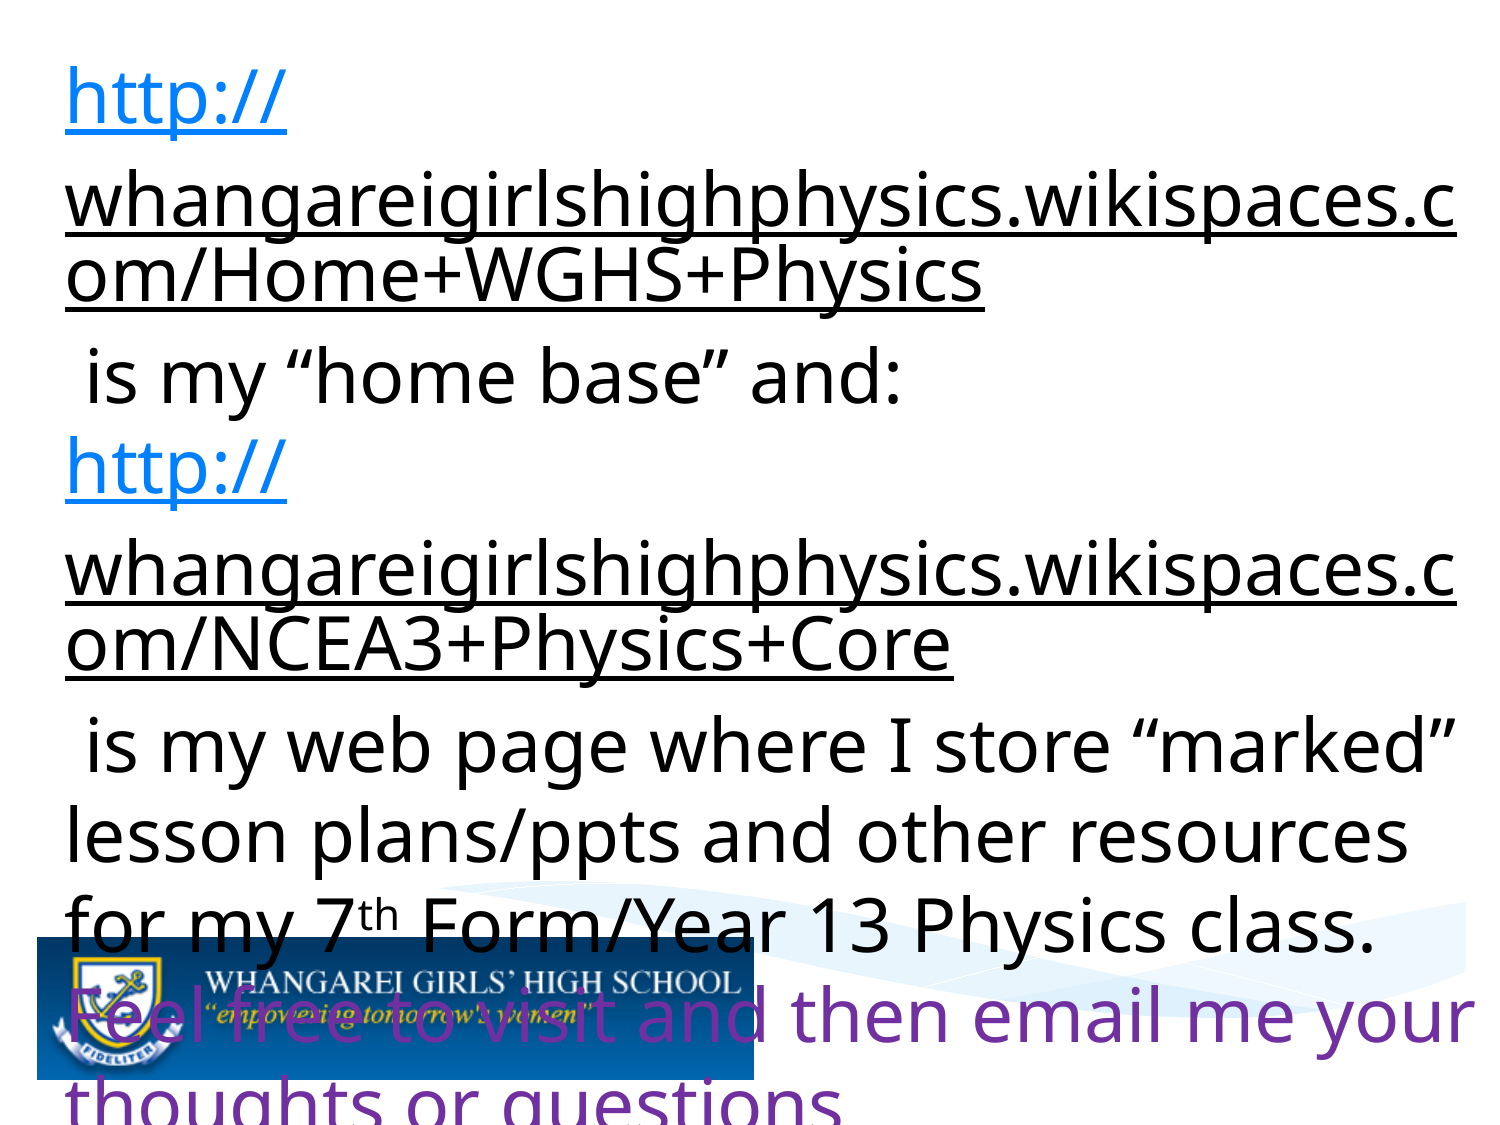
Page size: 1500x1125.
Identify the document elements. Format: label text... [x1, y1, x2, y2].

picture [37, 937, 754, 1080]
text_box http://whangareigirlshighphysics.wikispaces.com/Home+WGHS+Physics is my “home base” and: http://whangareigirlshighphysics.wikispaces.com/NCEA3+Physics+Core is my web page where I store “marked” lesson plans/ppts and other resources for my 7th Form/Year 13 Physics class. Feel free to visit and then email me your thoughts or questions [50, 41, 1500, 1006]
